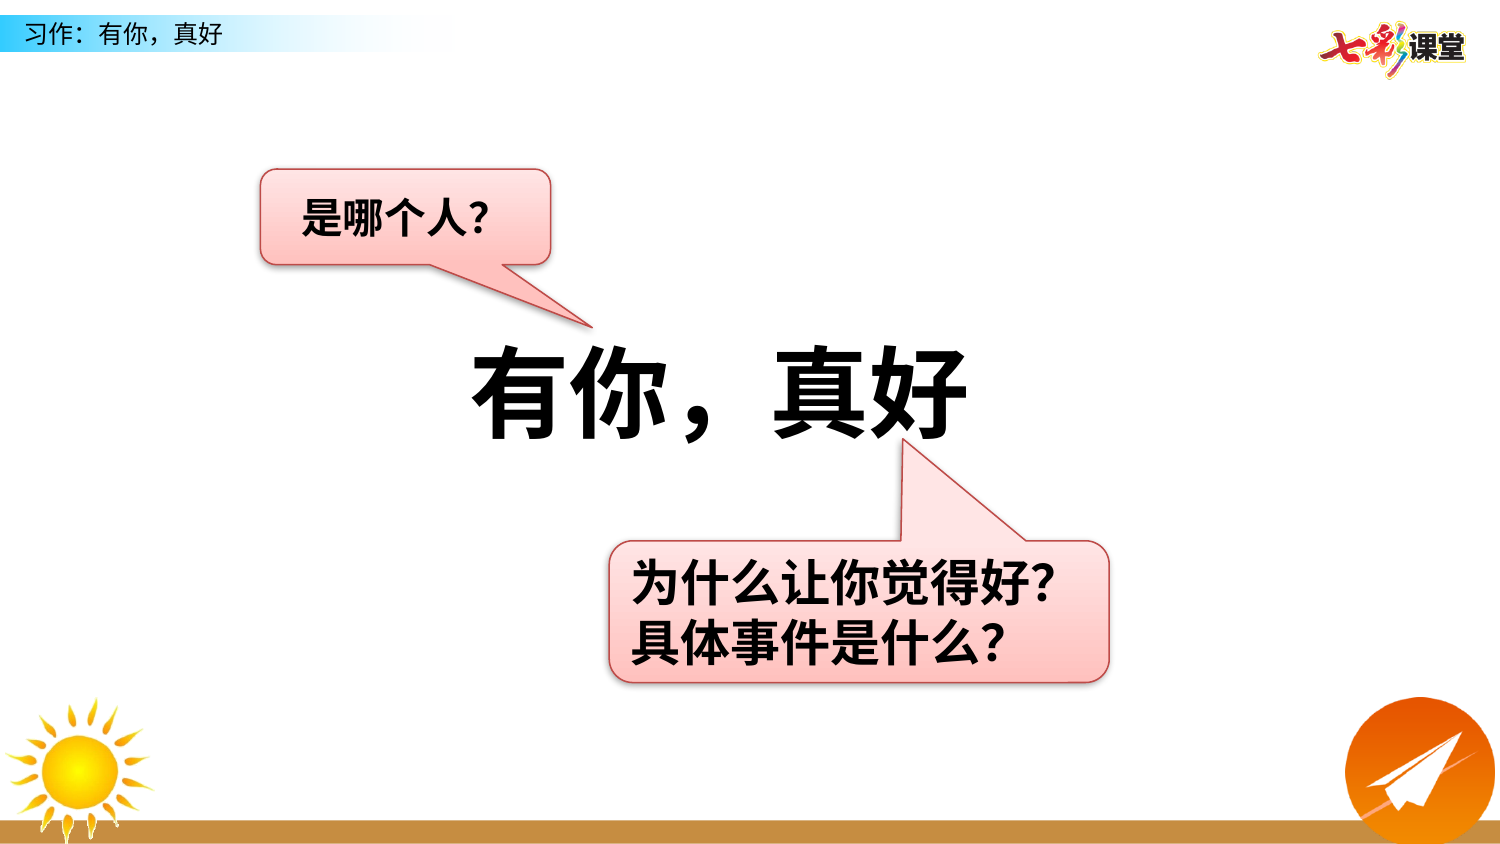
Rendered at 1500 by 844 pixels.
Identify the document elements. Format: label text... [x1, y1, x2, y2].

picture [1316, 20, 1468, 80]
text_box 是哪个人？ [259, 168, 594, 329]
text_box 为什么让你觉得好？ 具体事件是什么？ [608, 438, 1110, 684]
text_box 有你，真好 [454, 323, 1046, 458]
picture [1345, 697, 1495, 844]
picture [5, 697, 155, 844]
